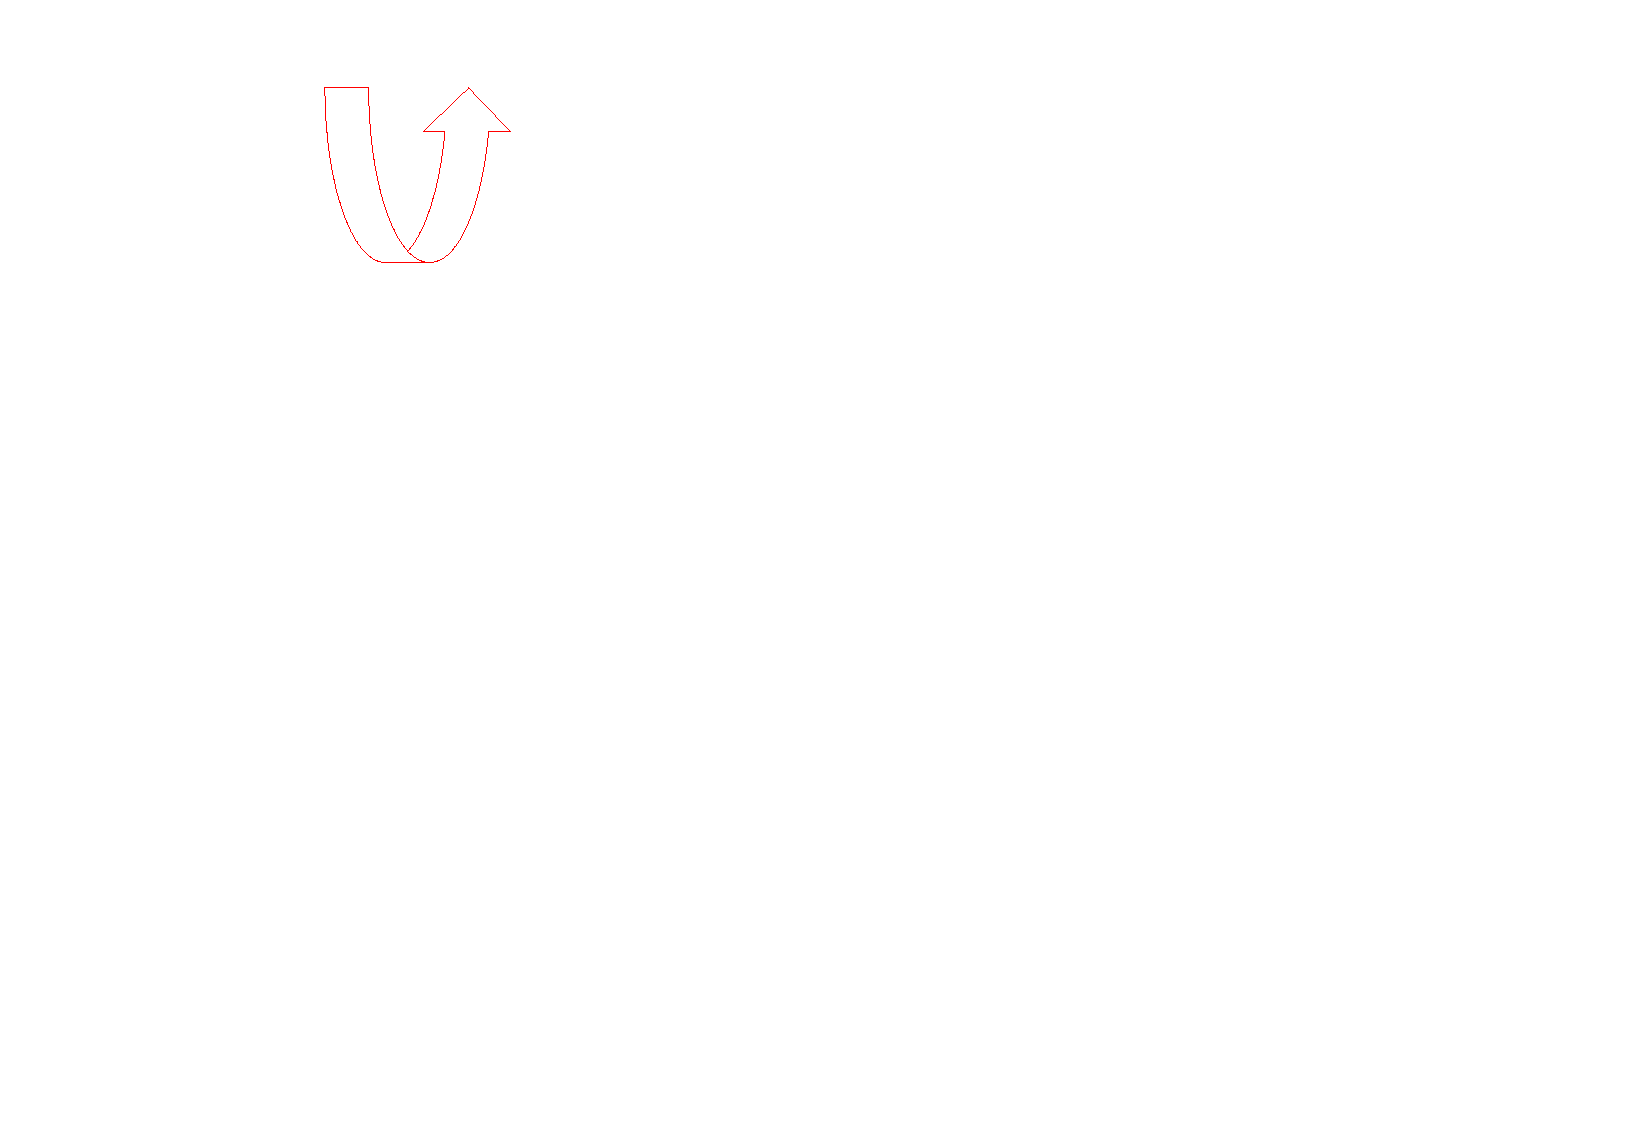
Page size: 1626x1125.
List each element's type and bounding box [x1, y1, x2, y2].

text_box [324, 87, 511, 263]
